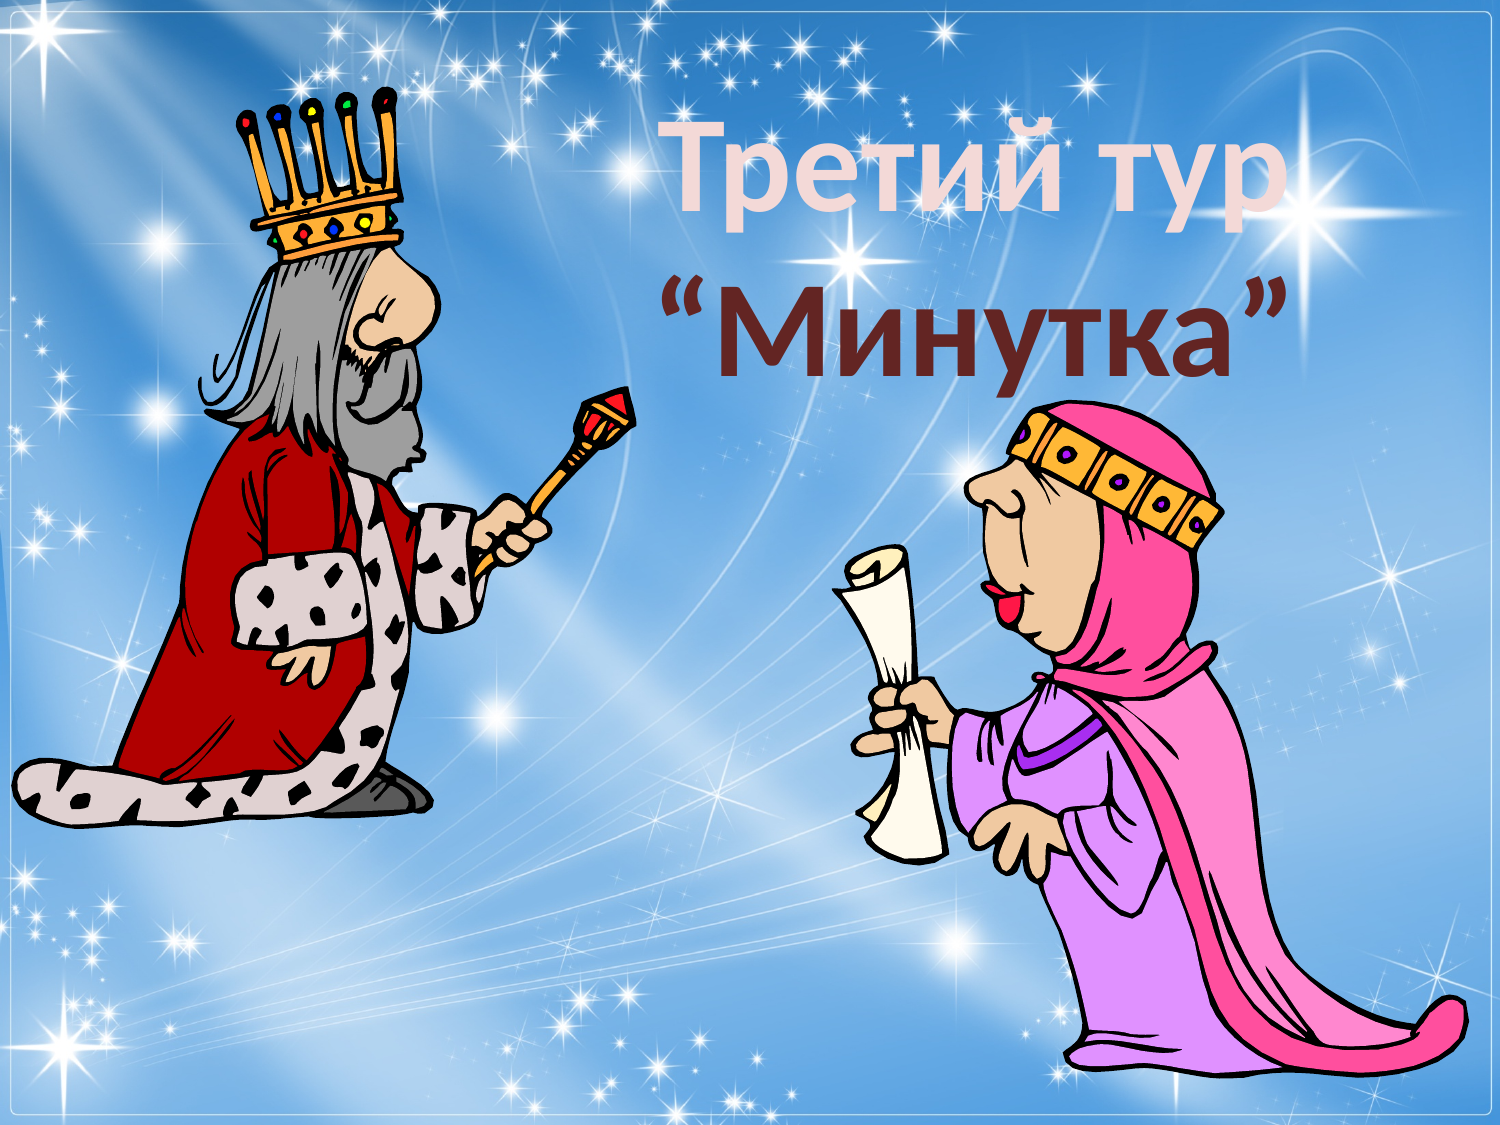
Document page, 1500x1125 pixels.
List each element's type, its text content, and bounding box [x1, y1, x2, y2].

text_box Третий тур “Минутка” [537, 66, 1412, 412]
picture [0, 0, 1500, 1125]
